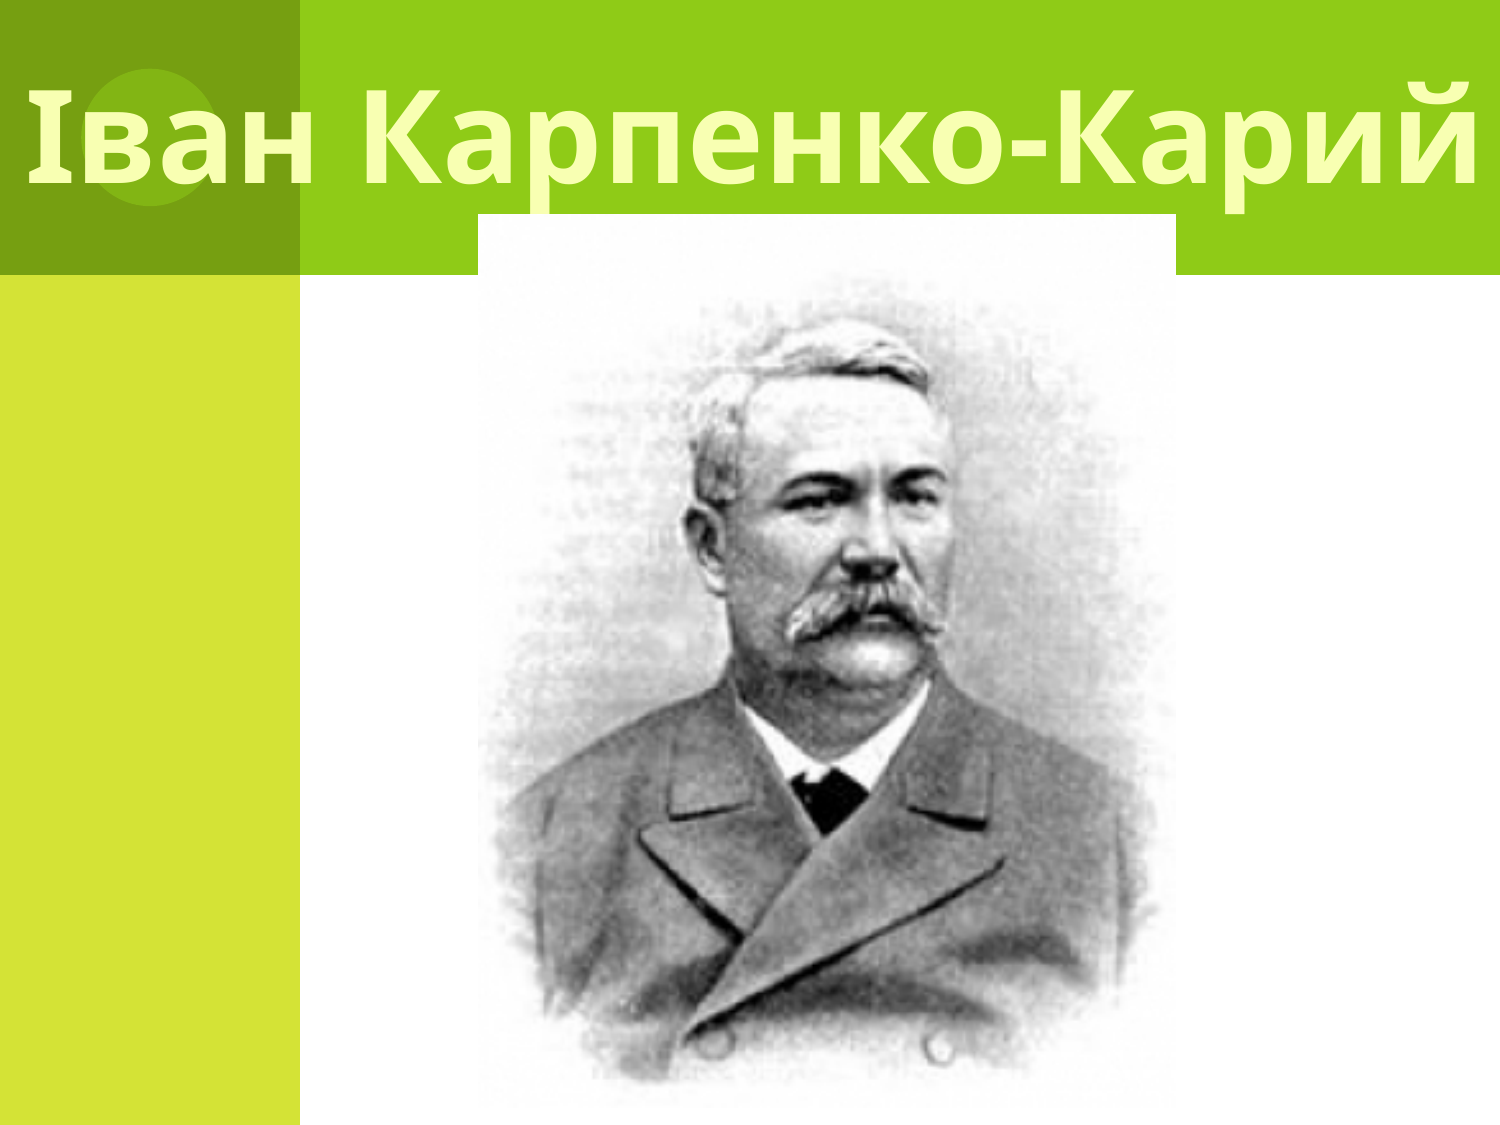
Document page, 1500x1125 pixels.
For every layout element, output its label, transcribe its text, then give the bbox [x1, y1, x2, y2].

picture [478, 213, 1176, 1108]
title Іван Карпенко-Карий [0, 37, 1500, 225]
